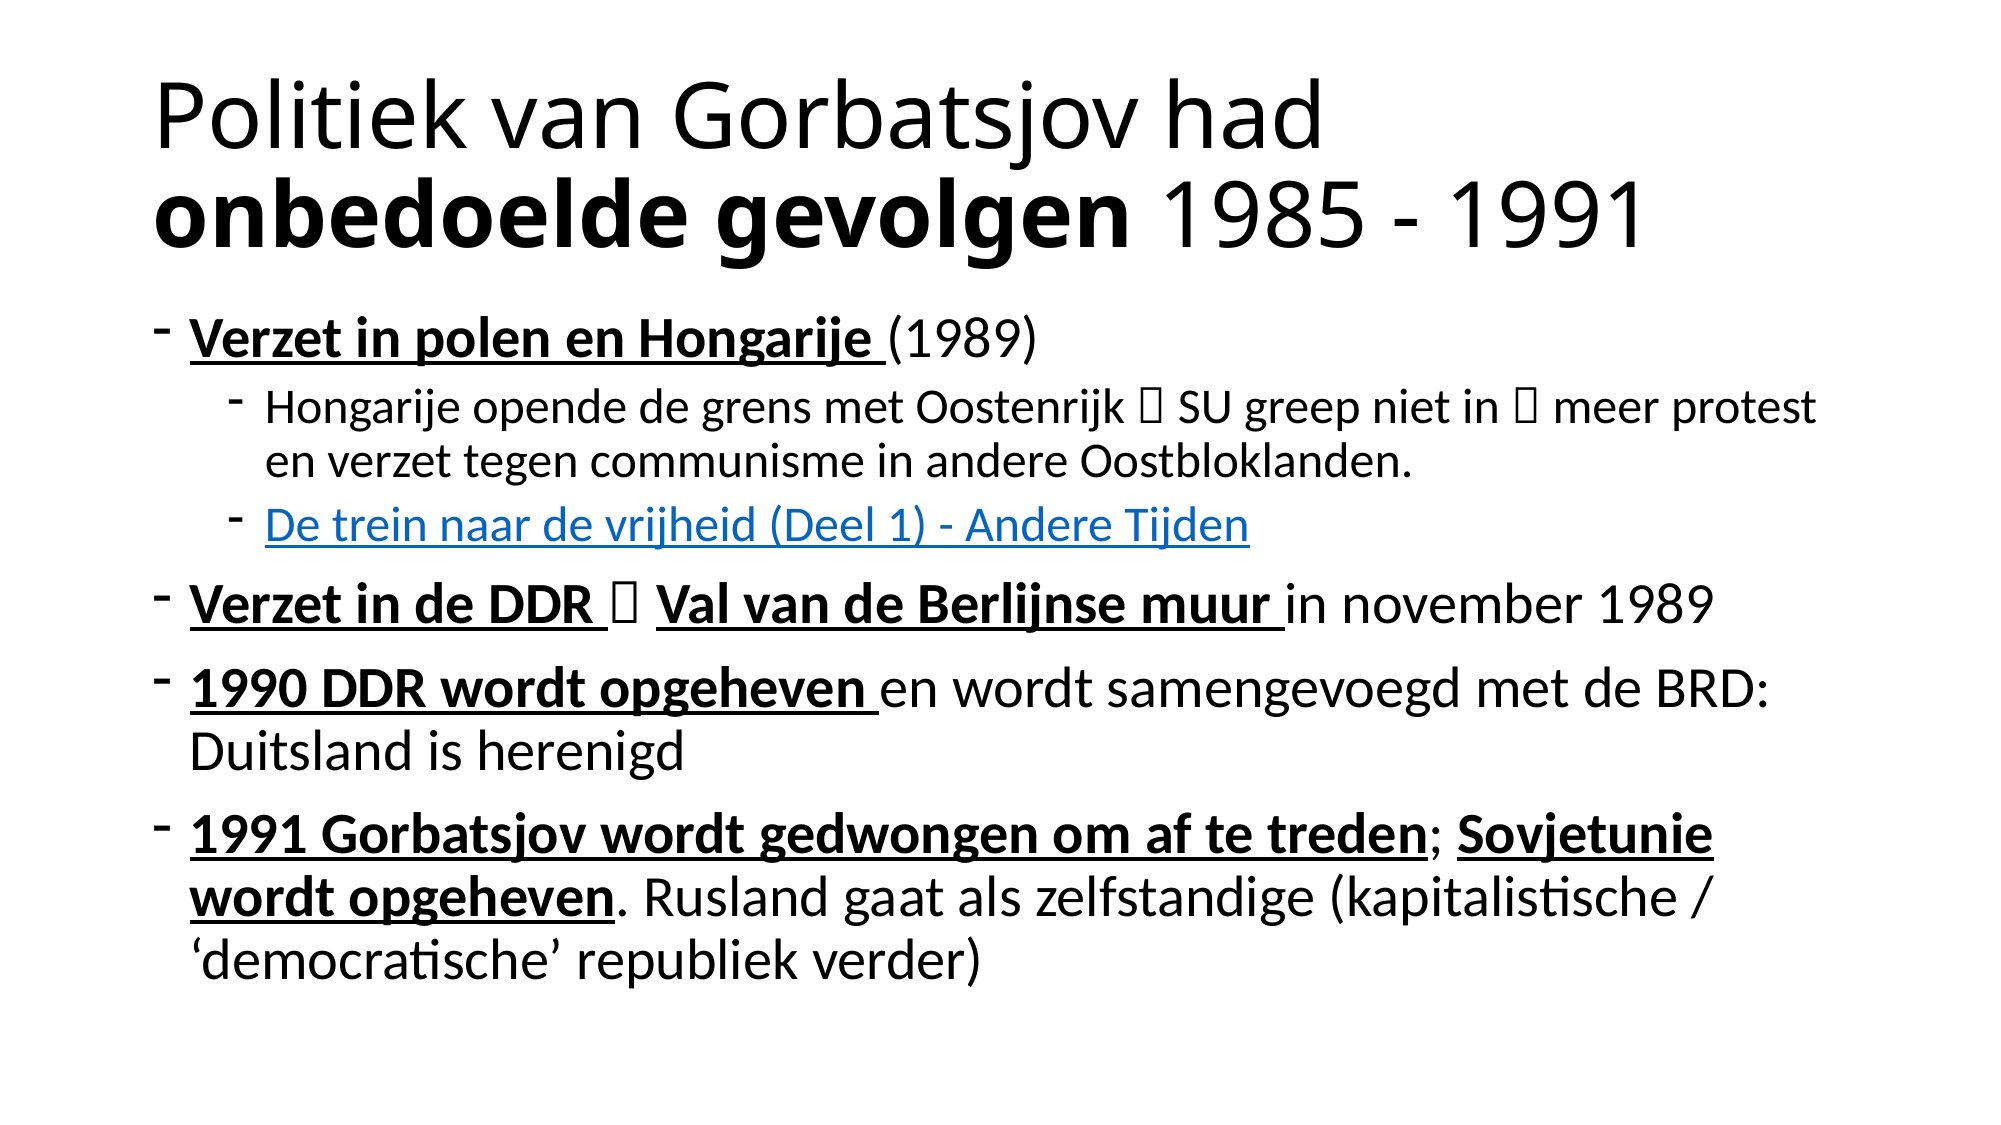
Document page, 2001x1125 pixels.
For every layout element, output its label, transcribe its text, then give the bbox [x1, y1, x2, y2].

list Verzet in polen en Hongarije (1989) Hongarije opende de grens met Oostenrijk  SU greep niet in  meer protest en verzet tegen communisme in andere Oostbloklanden. De trein naar de vrijheid (Deel 1) - Andere Tijden Verzet in de DDR  Val van de Berlijnse muur in november 1989 1990 DDR wordt opgeheven en wordt samengevoegd met de BRD: Duitsland is herenigd 1991 Gorbatsjov wordt gedwongen om af te treden; Sovjetunie wordt opgeheven. Rusland gaat als zelfstandige (kapitalistische / ‘democratische’ republiek verder) [137, 299, 1863, 1014]
title Politiek van Gorbatsjov had onbedoelde gevolgen 1985 - 1991 [137, 59, 1863, 278]
